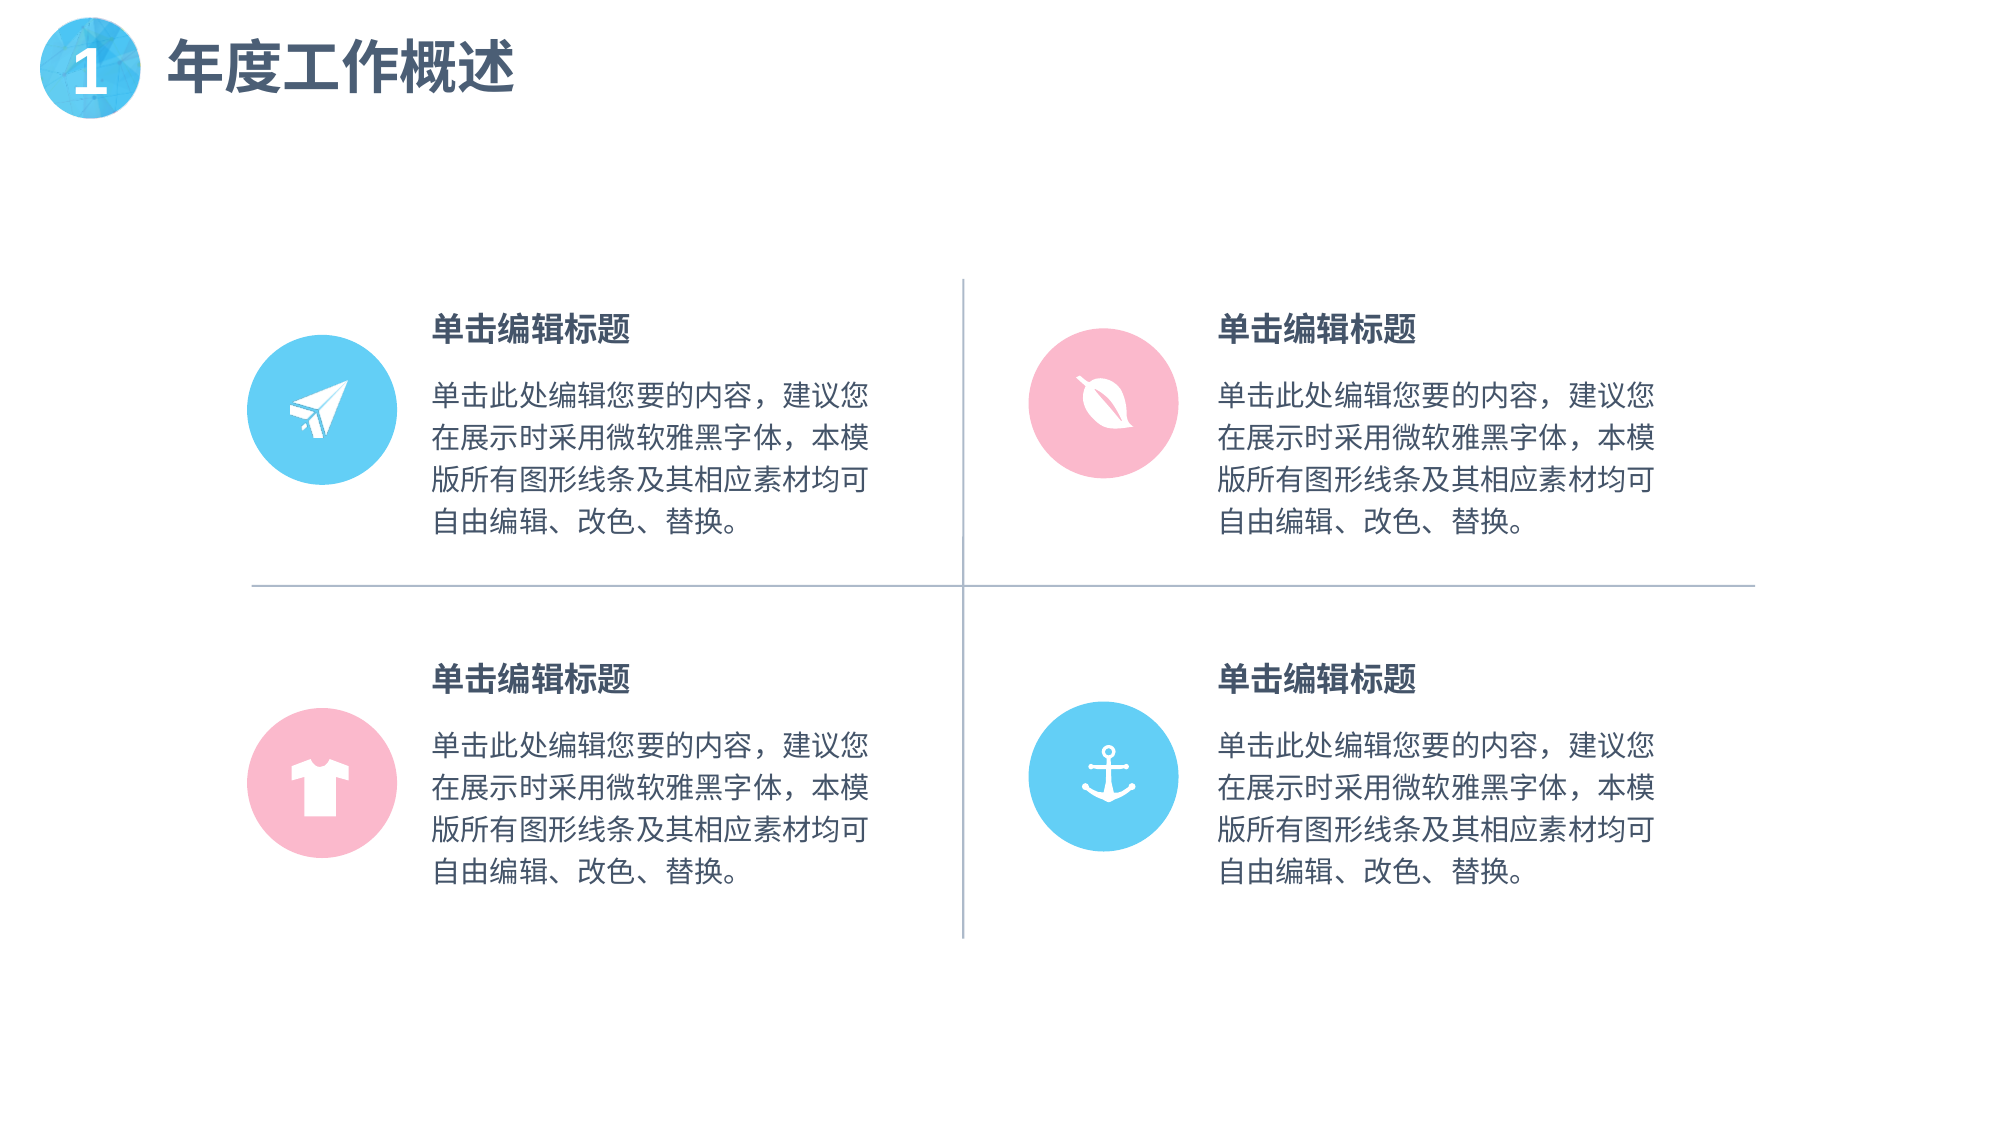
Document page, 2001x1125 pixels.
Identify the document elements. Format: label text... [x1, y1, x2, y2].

text_box 单击此处编辑您要的内容，建议您在展示时采用微软雅黑字体，本模版所有图形线条及其相应素材均可自由编辑、改色、替换。 [431, 720, 898, 889]
text_box 单击此处编辑您要的内容，建议您在展示时采用微软雅黑字体，本模版所有图形线条及其相应素材均可自由编辑、改色、替换。 [1217, 370, 1684, 539]
text_box 单击编辑标题 [1217, 657, 1430, 698]
text_box [1081, 744, 1136, 803]
text_box [1075, 375, 1134, 429]
text_box [247, 708, 398, 859]
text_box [40, 18, 698, 119]
text_box 单击编辑标题 [1217, 308, 1430, 349]
text_box 单击此处编辑您要的内容，建议您在展示时采用微软雅黑字体，本模版所有图形线条及其相应素材均可自由编辑、改色、替换。 [1217, 720, 1684, 889]
text_box [247, 334, 398, 485]
text_box 单击此处编辑您要的内容，建议您在展示时采用微软雅黑字体，本模版所有图形线条及其相应素材均可自由编辑、改色、替换。 [431, 370, 898, 539]
text_box [291, 759, 349, 817]
text_box 单击编辑标题 [431, 308, 644, 349]
picture [290, 380, 348, 438]
text_box [1028, 328, 1179, 479]
text_box [1028, 701, 1179, 852]
text_box 单击编辑标题 [431, 657, 644, 698]
